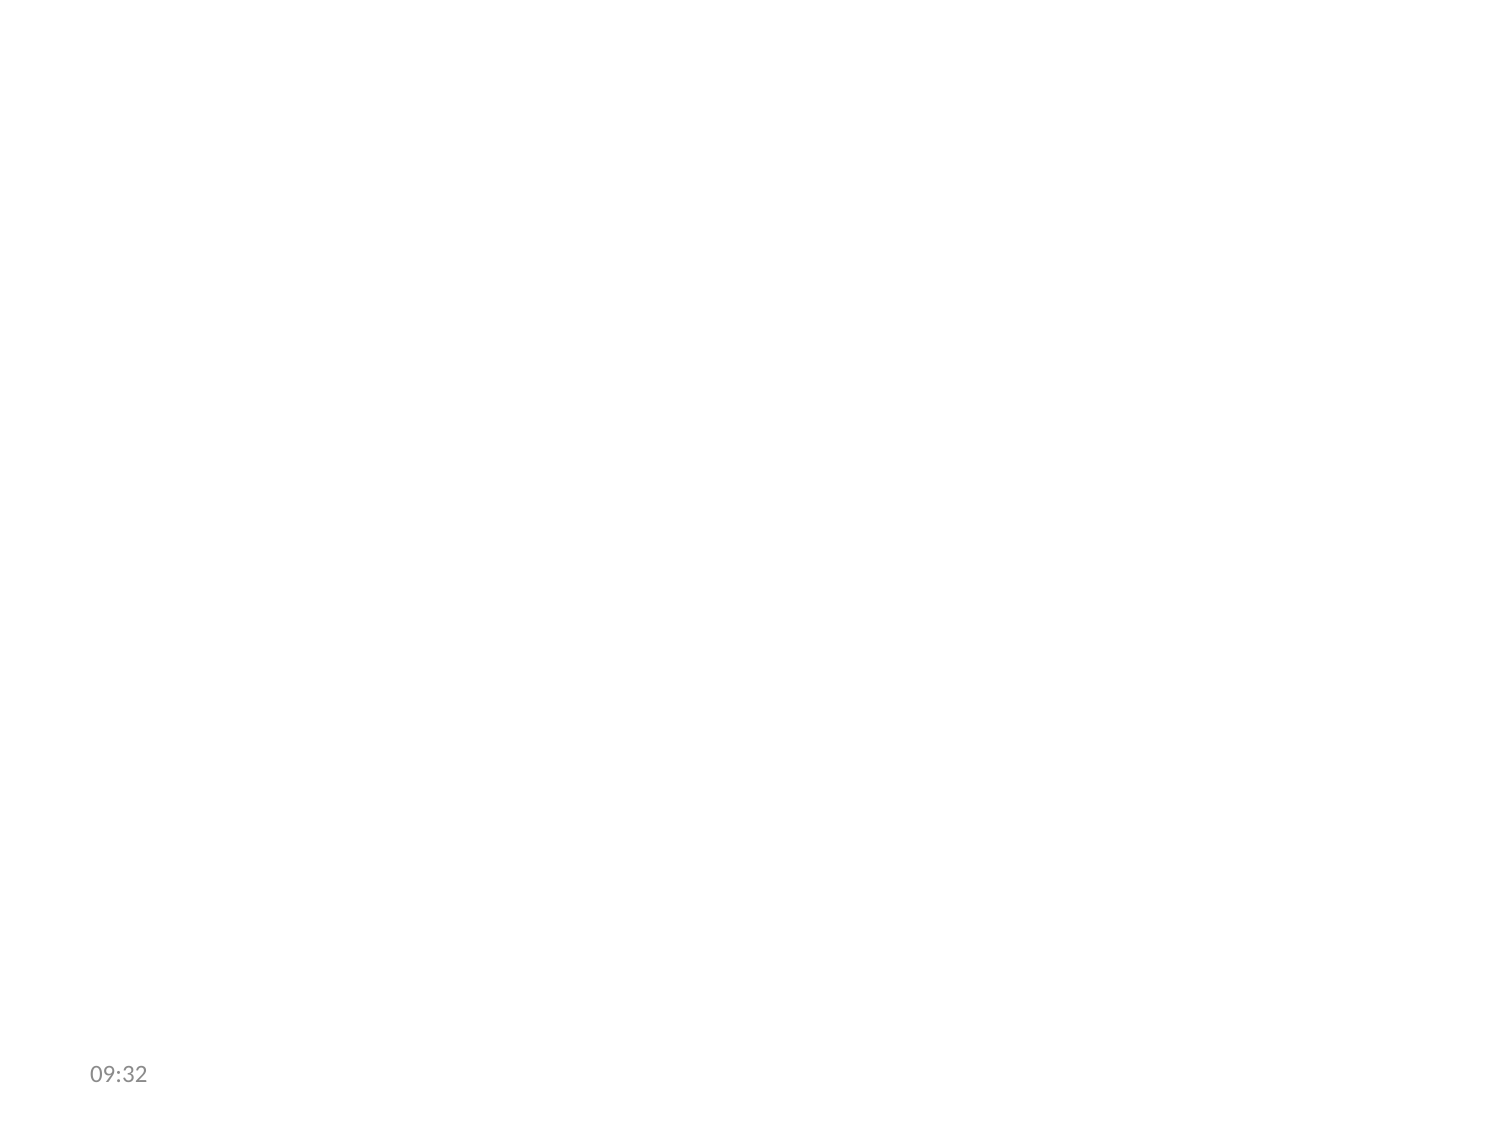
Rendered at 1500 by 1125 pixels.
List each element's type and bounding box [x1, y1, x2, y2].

slide_number [75, 1042, 425, 1103]
